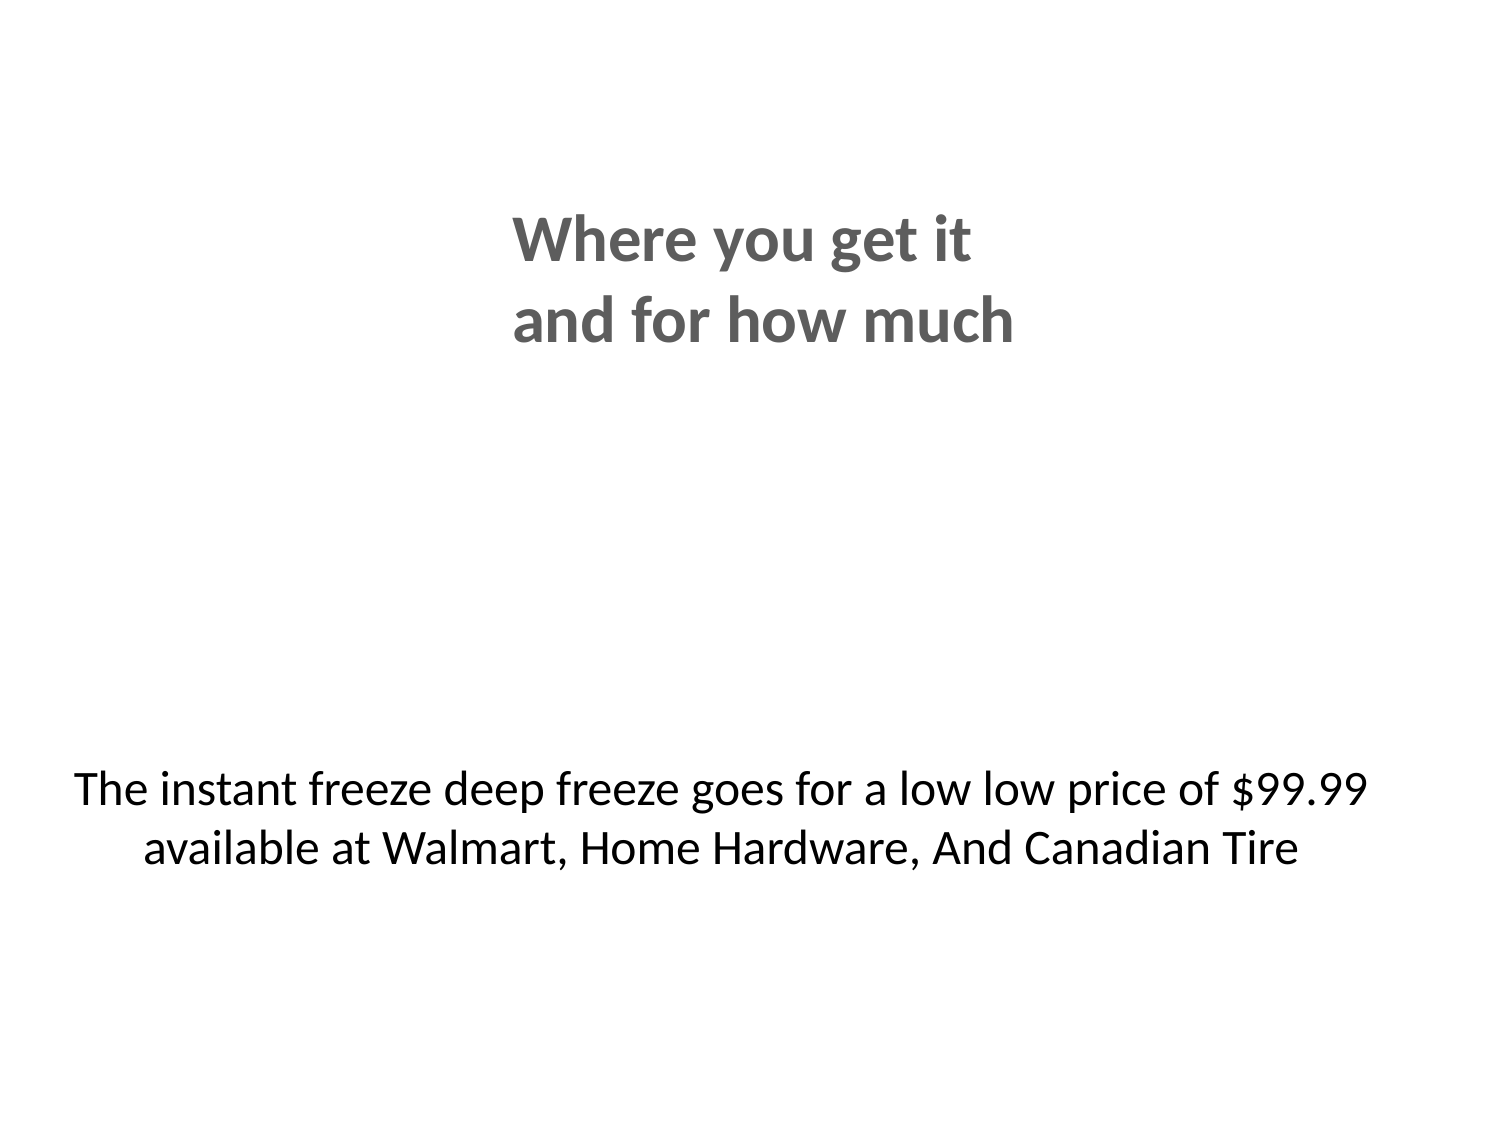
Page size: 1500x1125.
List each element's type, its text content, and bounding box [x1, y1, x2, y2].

list Where you get it and for how much [497, 187, 1078, 410]
title The instant freeze deep freeze goes for a low low price of $99.99 available at Walmart, Home Hardware, And Canadian Tire [46, 721, 1397, 909]
